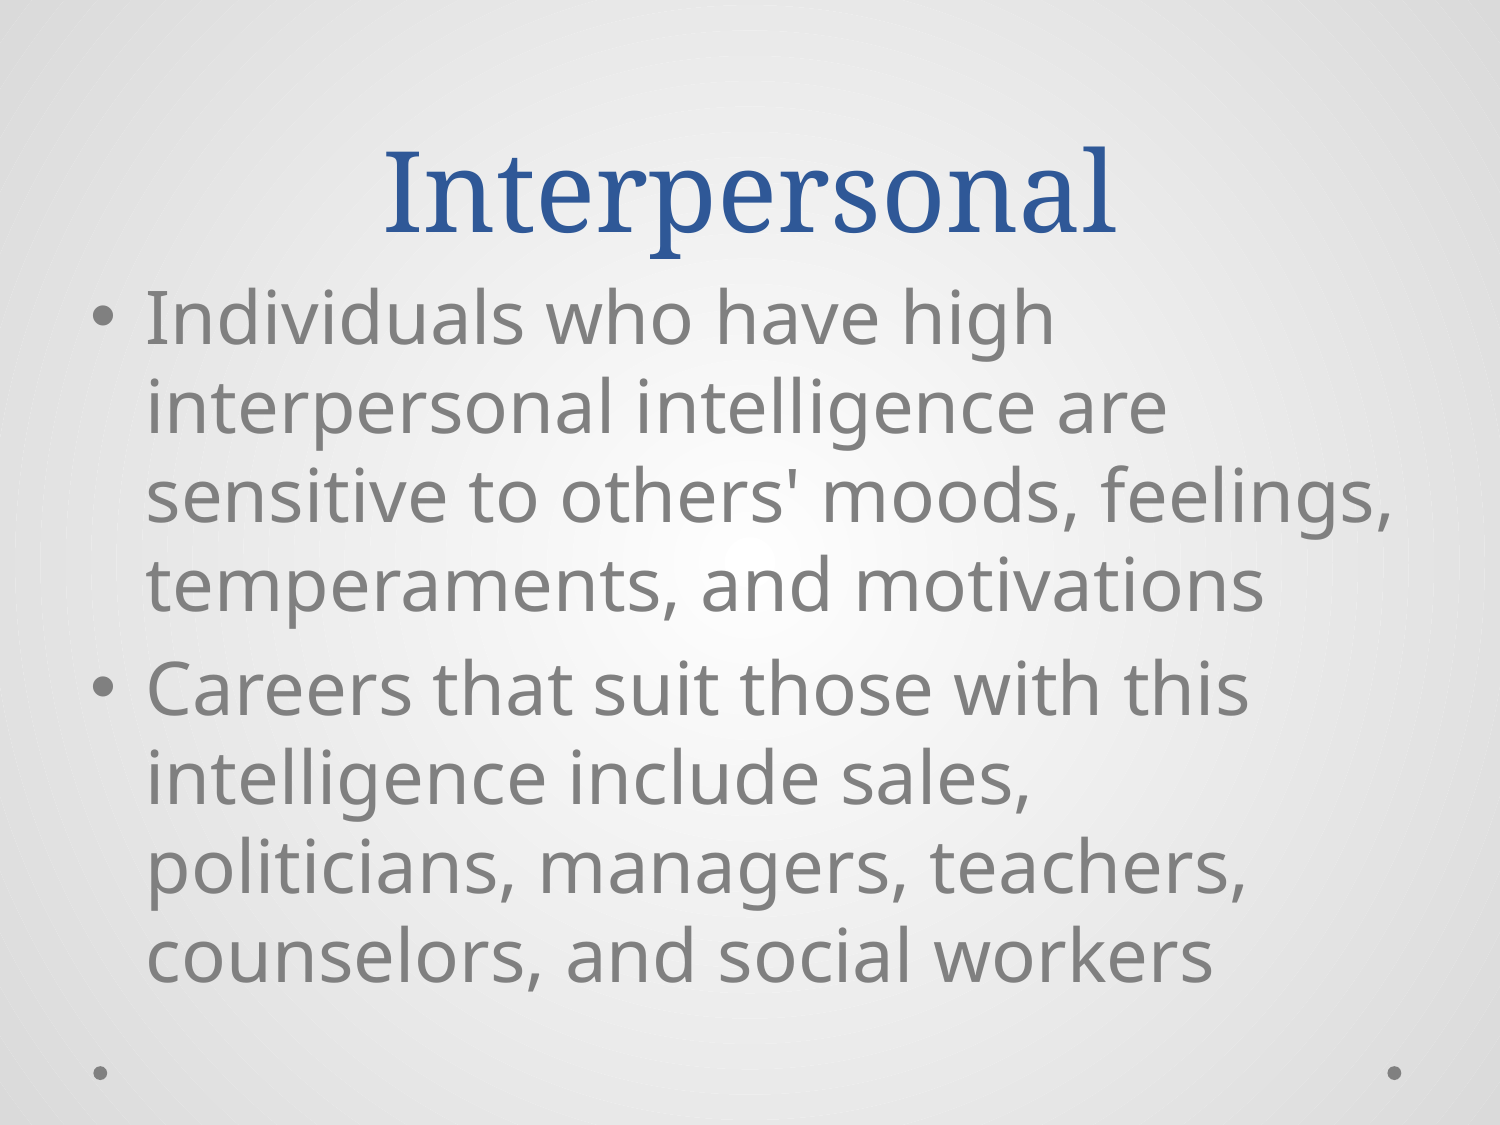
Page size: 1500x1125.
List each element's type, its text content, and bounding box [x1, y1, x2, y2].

title Interpersonal [75, 0, 1425, 262]
list Individuals who have high interpersonal intelligence are sensitive to others' moods, feelings, temperaments, and motivations Careers that suit those with this intelligence include sales, politicians, managers, teachers, counselors, and social workers [75, 262, 1425, 1005]
